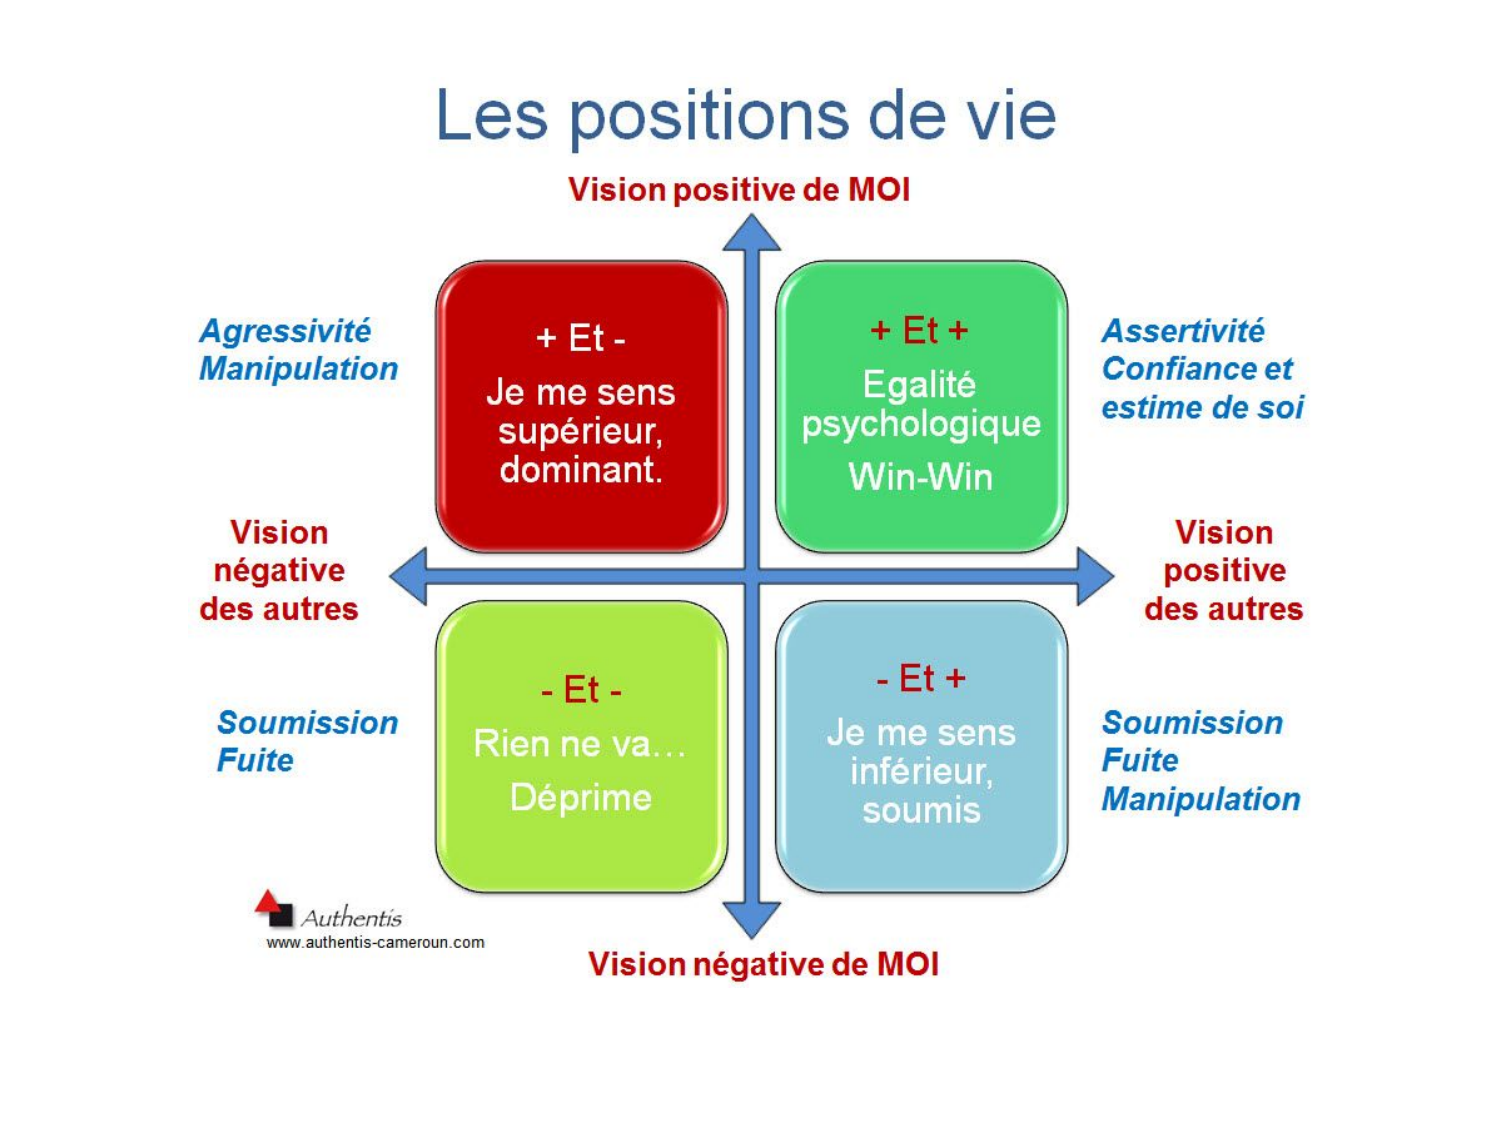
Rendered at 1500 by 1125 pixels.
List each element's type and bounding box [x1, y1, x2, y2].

picture [188, 77, 1312, 988]
